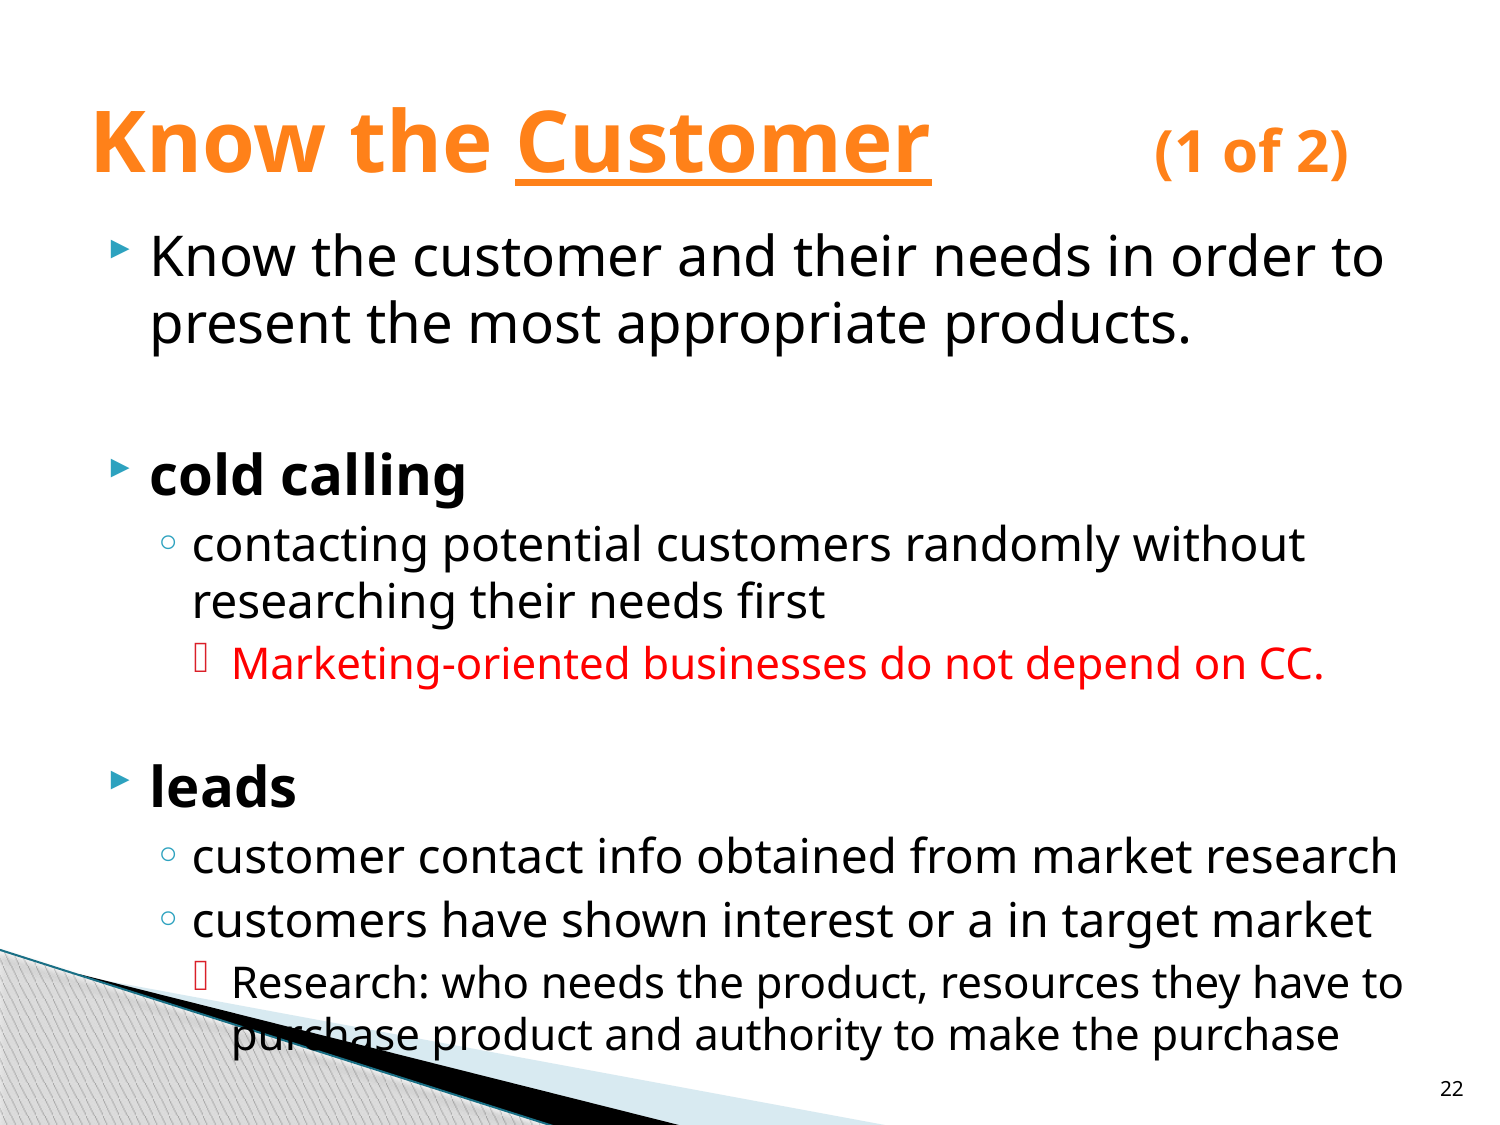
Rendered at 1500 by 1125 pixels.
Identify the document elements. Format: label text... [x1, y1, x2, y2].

list Know the customer and their needs in order to present the most appropriate products. cold calling contacting potential customers randomly without researching their needs first Marketing-oriented businesses do not depend on CC. leads customer contact info obtained from market research customers have shown interest or a in target market Research: who needs the product, resources they have to purchase product and authority to make the purchase [75, 212, 1463, 1075]
slide_number 22 [1418, 1051, 1479, 1112]
title Know the Customer (1 of 2) [75, 45, 1425, 233]
